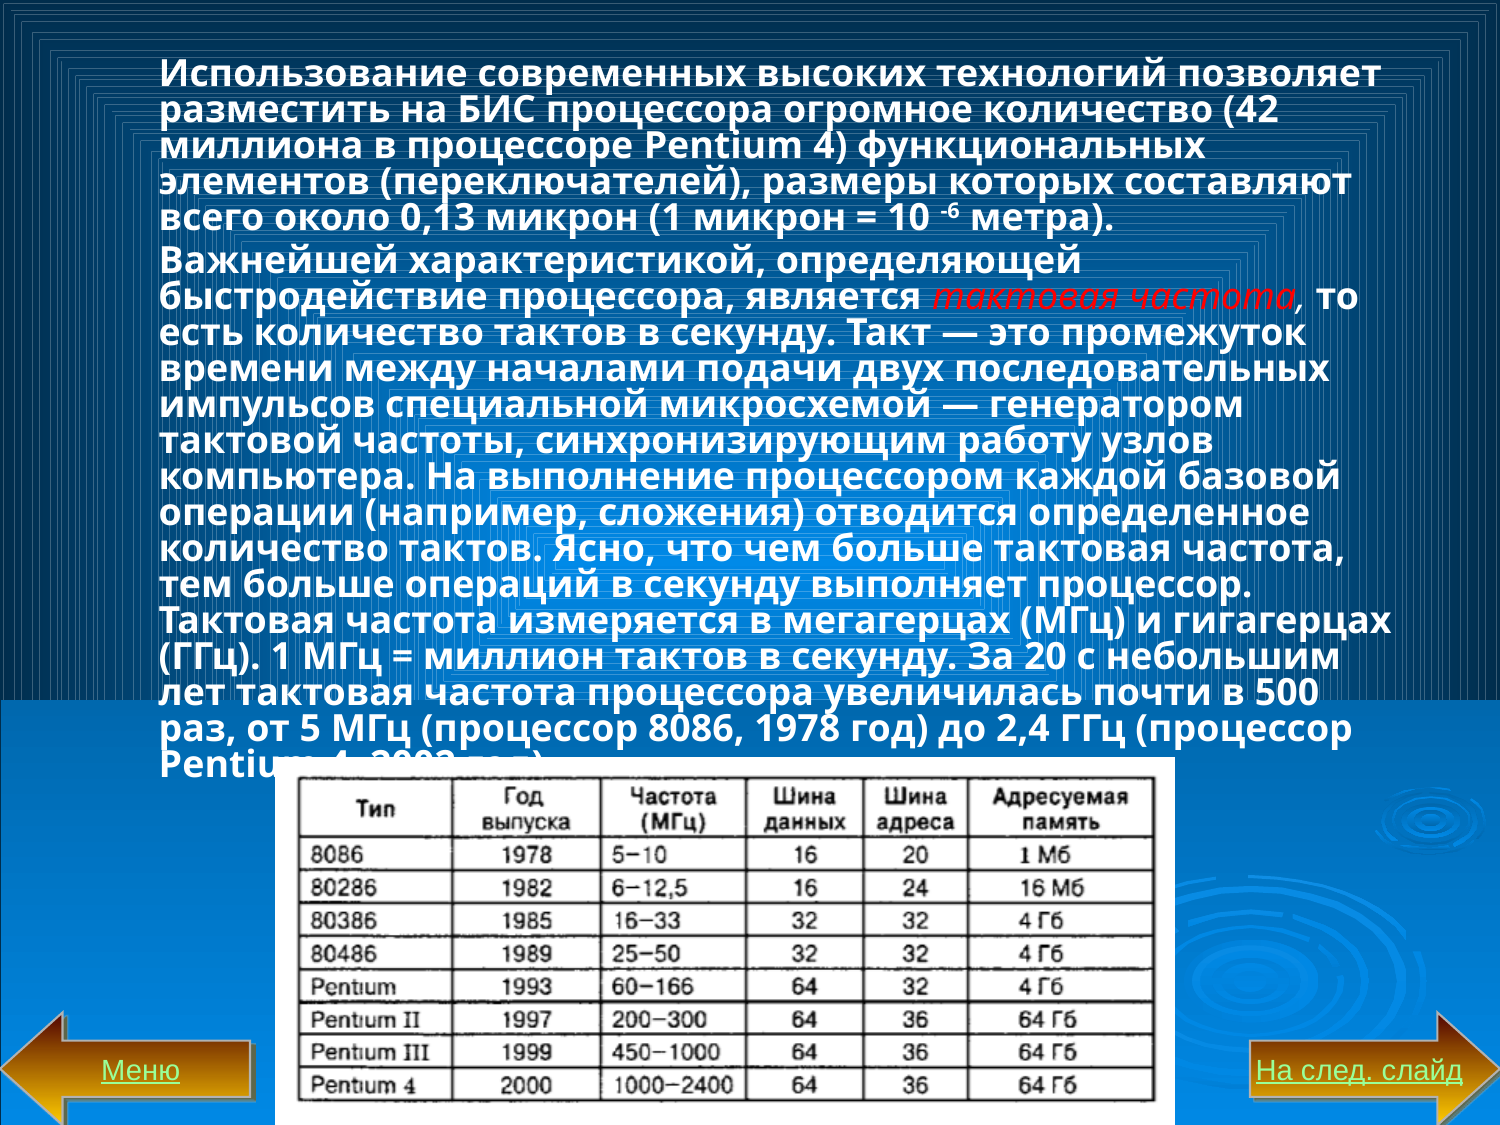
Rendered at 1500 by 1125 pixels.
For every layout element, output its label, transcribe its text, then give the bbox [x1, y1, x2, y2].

picture [274, 756, 1176, 1125]
text_box На след. слайд [1250, 1012, 1500, 1125]
text_box Меню [0, 1012, 250, 1125]
list Использование современных высоких технологий позволяет разместить на БИС процессора огромное количество (42 миллиона в процессоре Pentium 4) функциональных элементов (переключателей), размеры которых составляют всего около 0,13 микрон (1 микрон = 10 -6 метра). Важнейшей характеристикой, определяющей быстродействие процессора, является тактовая частота, то есть количество тактов в секунду. Такт — это промежуток времени между началами подачи двух последовательных импульсов специальной микросхемой — генератором тактовой частоты, синхронизирующим работу узлов компьютера. На выполнение процессором каждой базовой операции (например, сложения) отводится определенное количество тактов. Ясно, что чем больше тактовая частота, тем больше операций в секунду выполняет процессор. Тактовая частота измеряется в мегагерцах (МГц) и гигагерцах (ГГц). 1 МГц = миллион тактов в секунду. За 20 с небольшим лет тактовая частота процессора увеличилась почти в 500 раз, от 5 МГц (процессор 8086, 1978 год) до 2,4 ГГц (процессор Pentium 4, 2002 год). [87, 49, 1413, 763]
